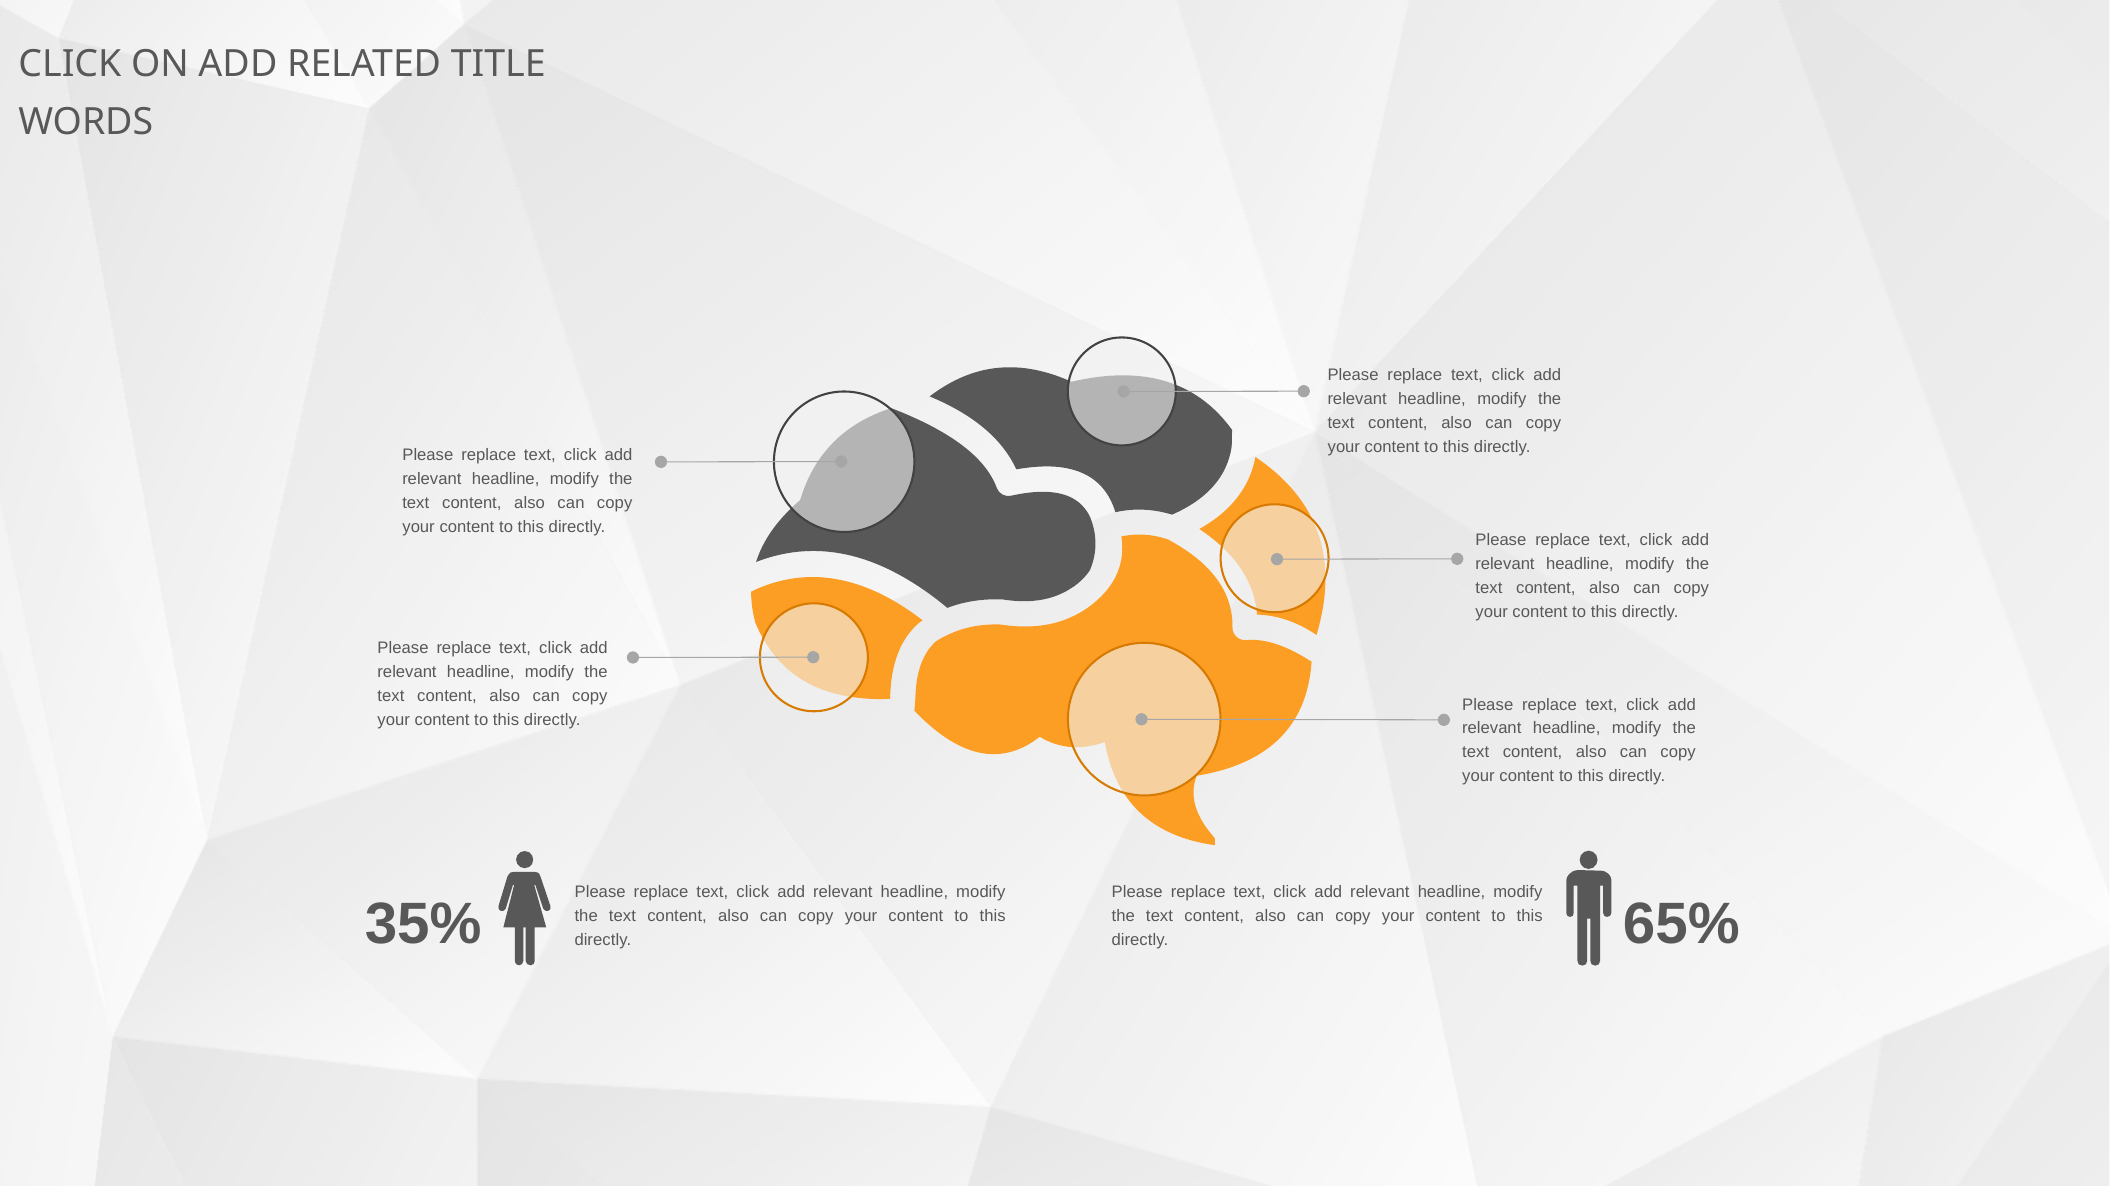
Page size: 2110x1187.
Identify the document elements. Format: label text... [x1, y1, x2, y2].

text_box Please replace text, click add relevant headline, modify the text content, also can copy your content to this directly. [1327, 360, 1562, 456]
text_box [1066, 336, 1177, 447]
picture [0, 0, 2110, 1186]
text_box [1199, 457, 1312, 545]
text_box Please replace text, click add relevant headline, modify the text content, also can copy your content to this directly. [402, 440, 633, 536]
text_box Please replace text, click add relevant headline, modify the text content, also can copy your content to this directly. [377, 632, 609, 729]
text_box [497, 851, 552, 966]
text_box [1256, 581, 1326, 635]
text_box Please replace text, click add relevant headline, modify the text content, also can copy your content to this directly. [1111, 876, 1544, 949]
text_box [914, 534, 1313, 755]
text_box [1125, 777, 1215, 846]
text_box [756, 408, 1096, 608]
text_box Please replace text, click add relevant headline, modify the text content, also can copy your content to this directly. [574, 876, 1007, 949]
text_box [751, 577, 923, 700]
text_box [1566, 850, 1612, 966]
text_box Please replace text, click add relevant headline, modify the text content, also can copy your content to this directly. [1462, 689, 1697, 786]
text_box Please replace text, click add relevant headline, modify the text content, also can copy your content to this directly. [1475, 525, 1710, 621]
text_box [1219, 503, 1330, 614]
text_box [758, 602, 869, 713]
text_box [929, 367, 1233, 515]
text_box 35% [364, 871, 482, 956]
text_box 65% [1622, 871, 1740, 956]
text_box [772, 390, 916, 534]
text_box [1198, 720, 1294, 776]
text_box [1066, 641, 1222, 797]
text_box CLICK ON ADD RELATED TITLE WORDS [3, 18, 595, 150]
